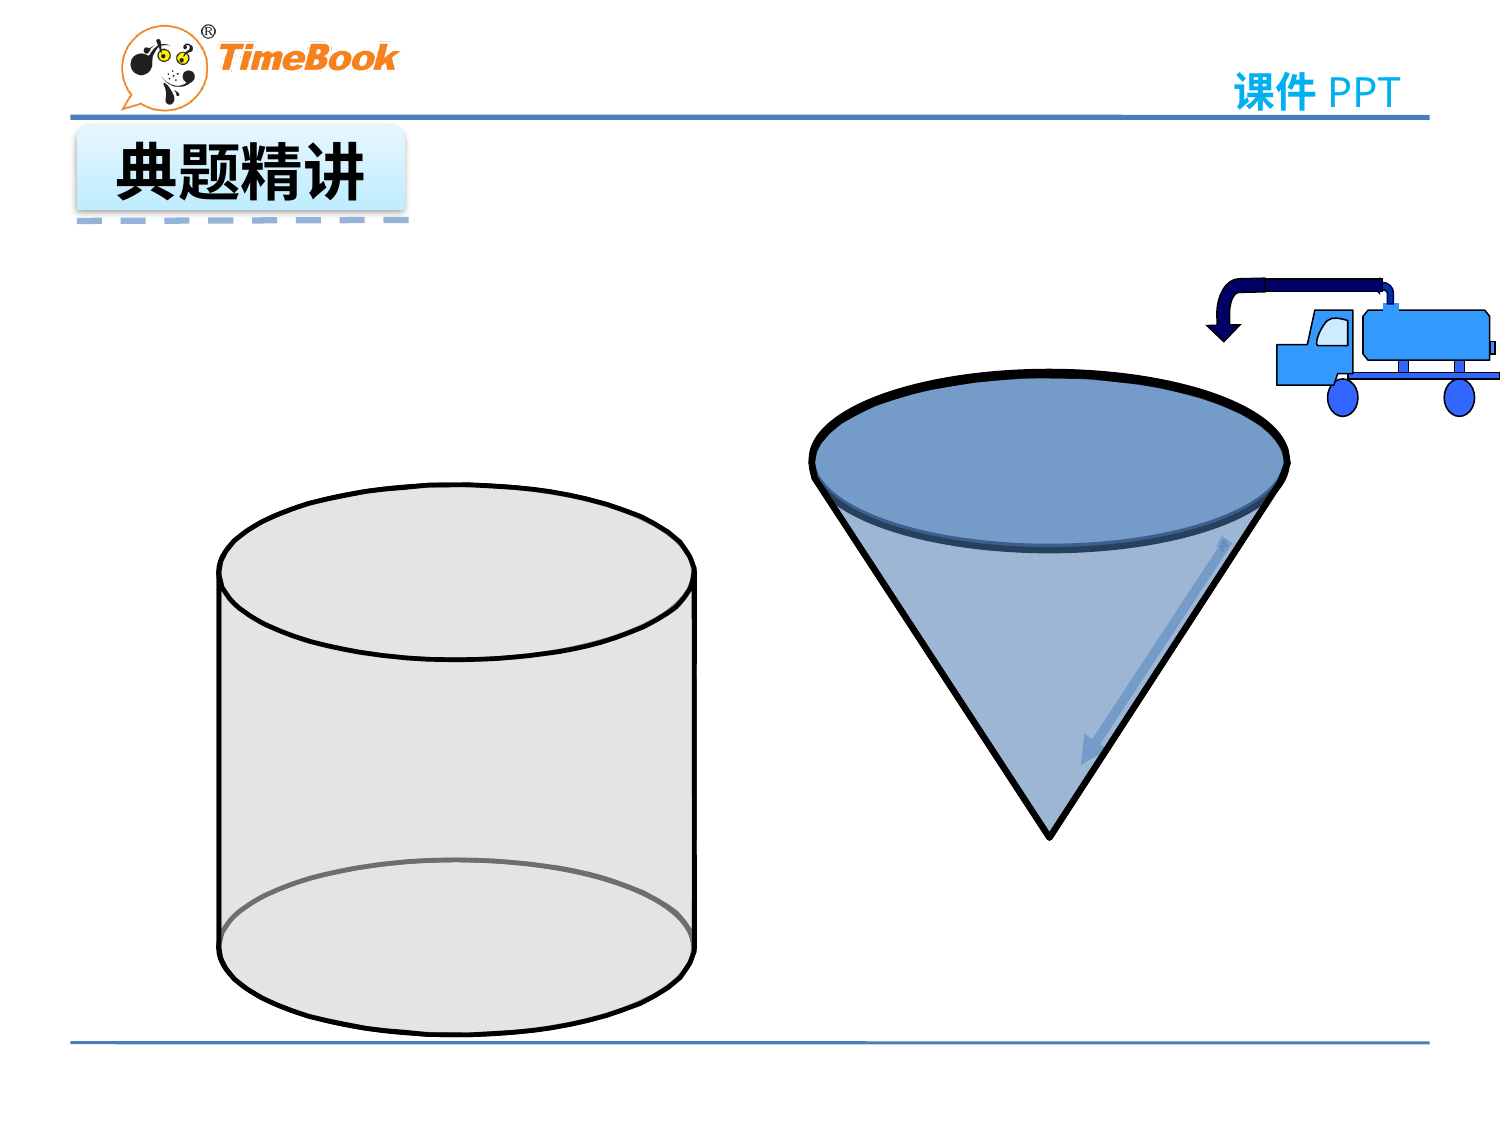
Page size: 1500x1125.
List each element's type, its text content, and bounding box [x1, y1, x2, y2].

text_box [218, 484, 695, 1036]
picture [118, 22, 408, 113]
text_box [1206, 278, 1500, 417]
text_box 典题精讲 [76, 124, 406, 212]
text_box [811, 374, 1288, 838]
